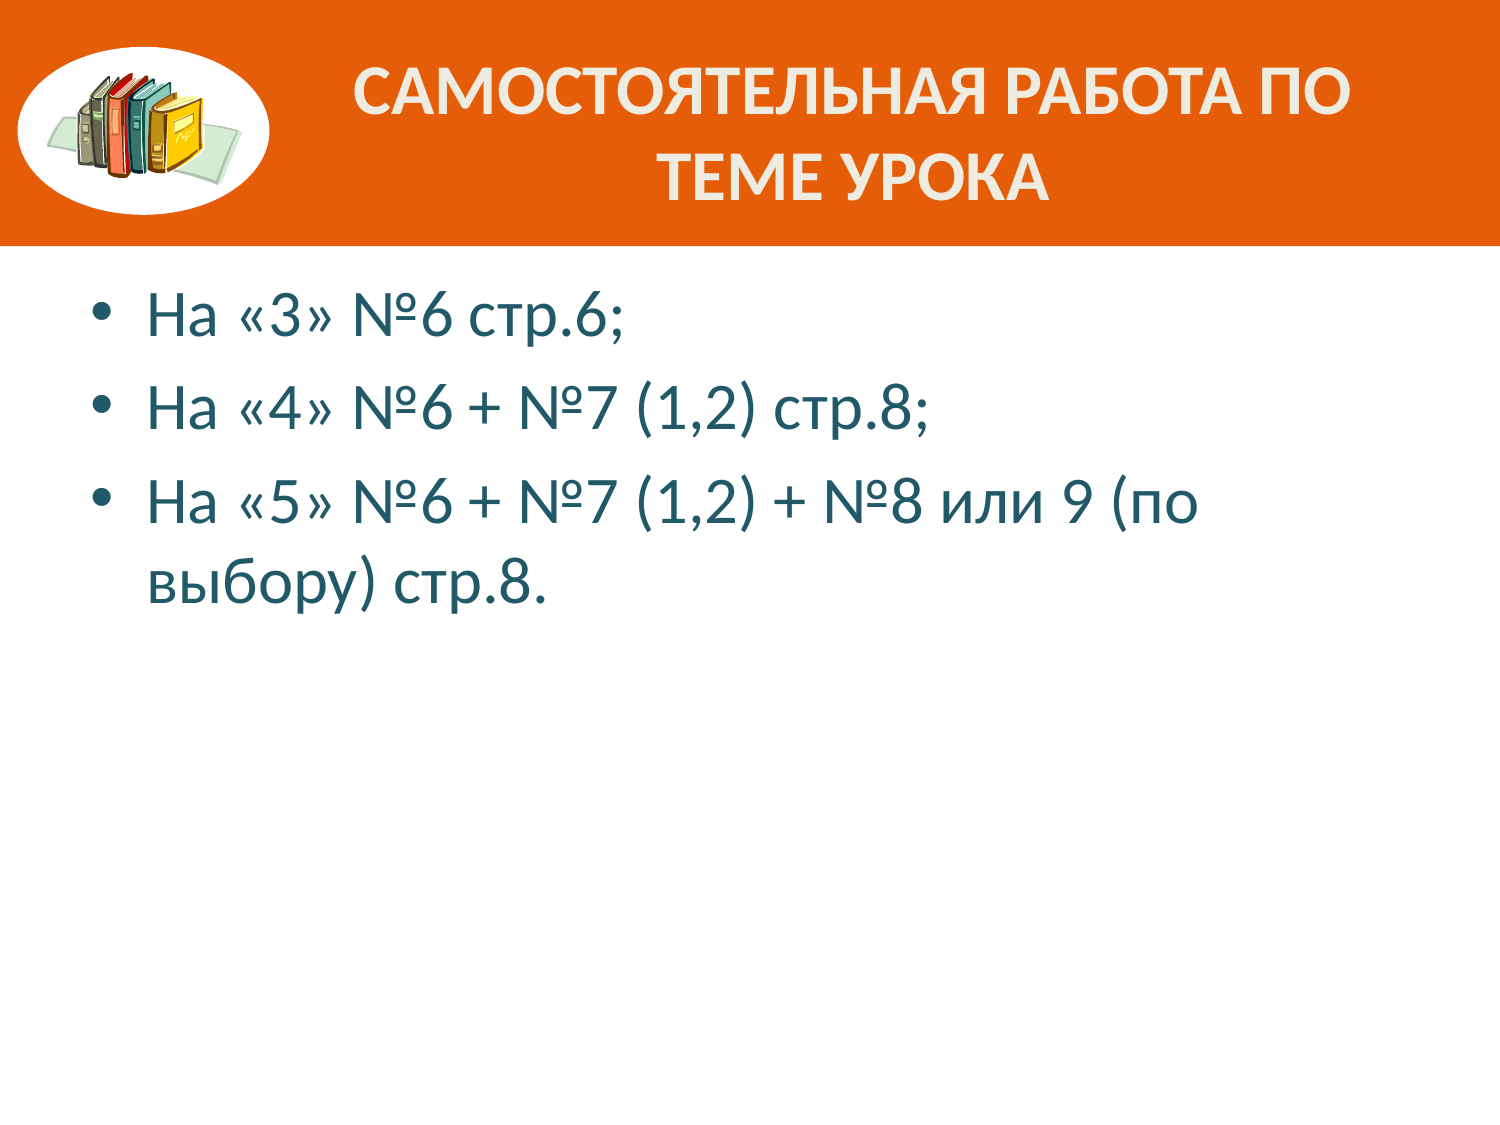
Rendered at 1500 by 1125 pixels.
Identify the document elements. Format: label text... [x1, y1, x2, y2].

title самостоятельная работа по теме урока [281, 35, 1425, 223]
list На «3» №6 стр.6; На «4» №6 + №7 (1,2) стр.8; На «5» №6 + №7 (1,2) + №8 или 9 (по выбору) стр.8. [75, 262, 1425, 1005]
